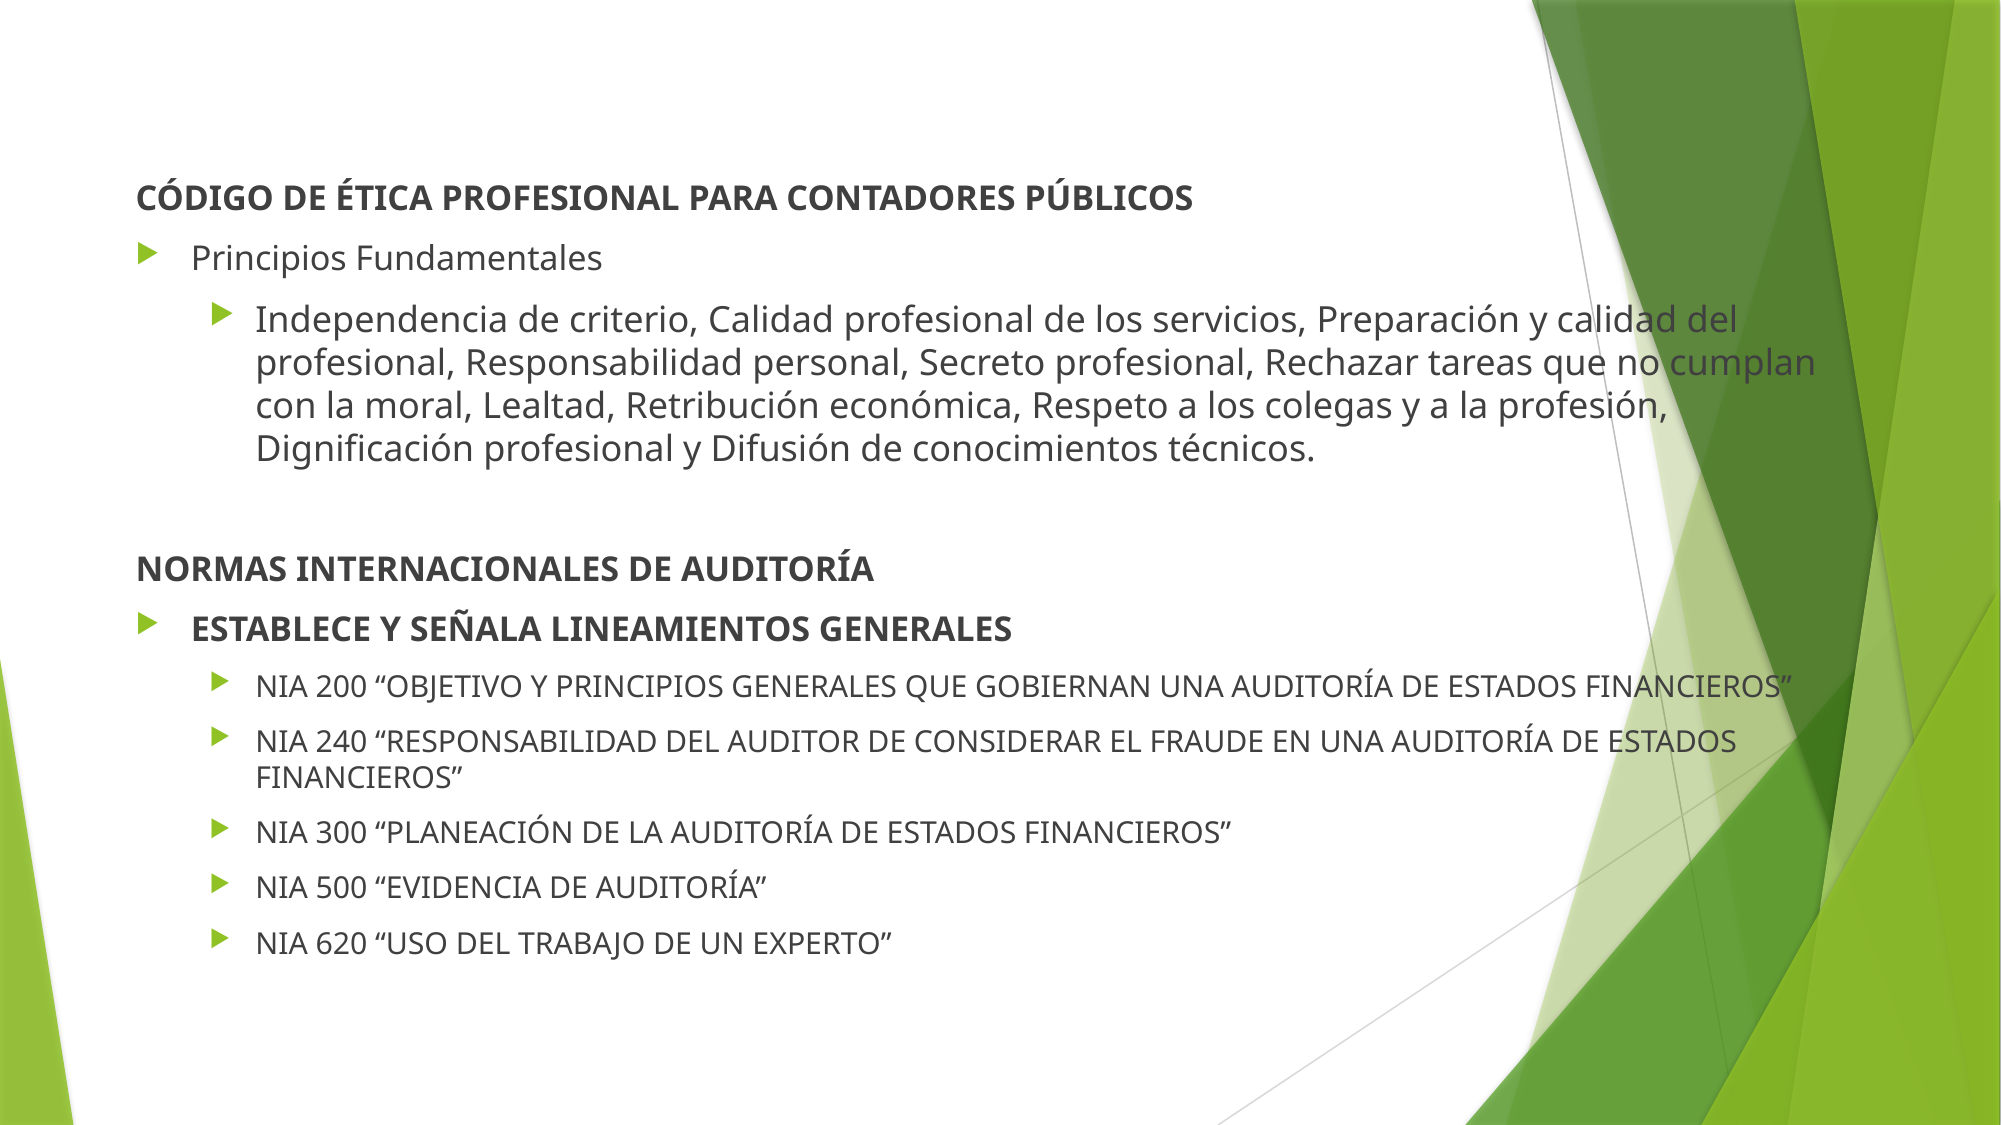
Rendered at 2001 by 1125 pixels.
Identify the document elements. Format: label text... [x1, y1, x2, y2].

list CÓDIGO DE ÉTICA PROFESIONAL PARA CONTADORES PÚBLICOS Principios Fundamentales Independencia de criterio, Calidad profesional de los servicios, Preparación y calidad del profesional, Responsabilidad personal, Secreto profesional, Rechazar tareas que no cumplan con la moral, Lealtad, Retribución económica, Respeto a los colegas y a la profesión, Dignificación profesional y Difusión de conocimientos técnicos. NORMAS INTERNACIONALES DE AUDITORÍA ESTABLECE Y SEÑALA LINEAMIENTOS GENERALES NIA 200 “OBJETIVO Y PRINCIPIOS GENERALES QUE GOBIERNAN UNA AUDITORÍA DE ESTADOS FINANCIEROS” NIA 240 “RESPONSABILIDAD DEL AUDITOR DE CONSIDERAR EL FRAUDE EN UNA AUDITORÍA DE ESTADOS FINANCIEROS” NIA 300 “PLANEACIÓN DE LA AUDITORÍA DE ESTADOS FINANCIEROS” NIA 500 “EVIDENCIA DE AUDITORÍA” NIA 620 “USO DEL TRABAJO DE UN EXPERTO” [120, 169, 1846, 978]
